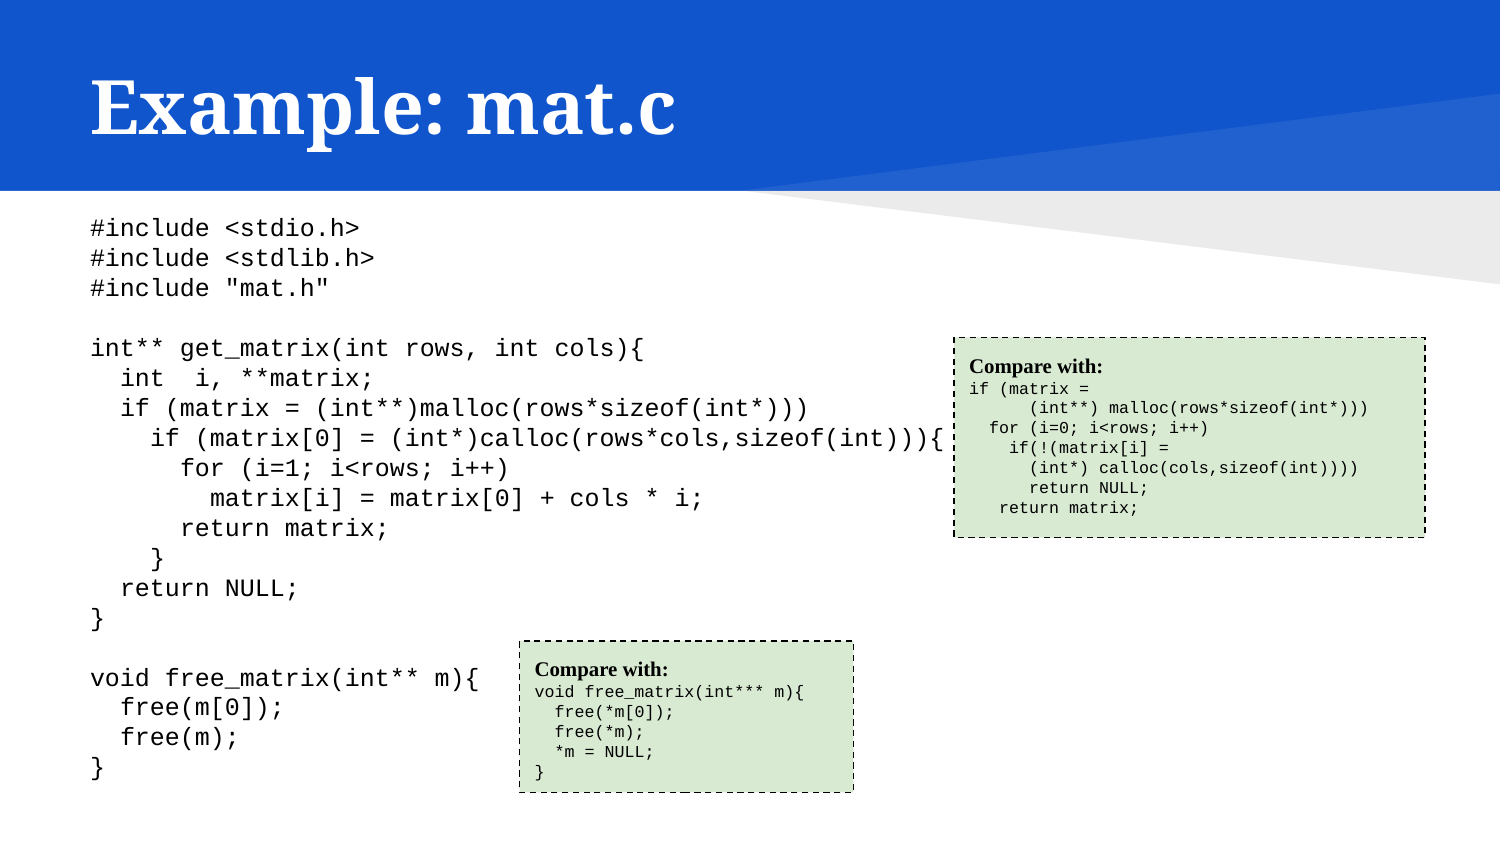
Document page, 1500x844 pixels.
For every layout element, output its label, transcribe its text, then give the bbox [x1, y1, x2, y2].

text_box Compare with: if (matrix = (int**) malloc(rows*sizeof(int*))) for (i=0; i<rows; i++) if(!(matrix[i] = (int*) calloc(cols,sizeof(int)))) return NULL; return matrix; [954, 337, 1425, 538]
text_box Compare with: void free_matrix(int*** m){ free(*m[0]); free(*m); *m = NULL; } [519, 640, 854, 793]
list #include <stdio.h> #include <stdlib.h> #include "mat.h" int** get_matrix(int rows, int cols){ int i, **matrix; if (matrix = (int**)malloc(rows*sizeof(int*))) if (matrix[0] = (int*)calloc(rows*cols,sizeof(int))){ for (i=1; i<rows; i++) matrix[i] = matrix[0] + cols * i; return matrix; } return NULL; } void free_matrix(int** m){ free(m[0]); free(m); } [75, 196, 1425, 808]
title Example: mat.c [75, 33, 1425, 175]
